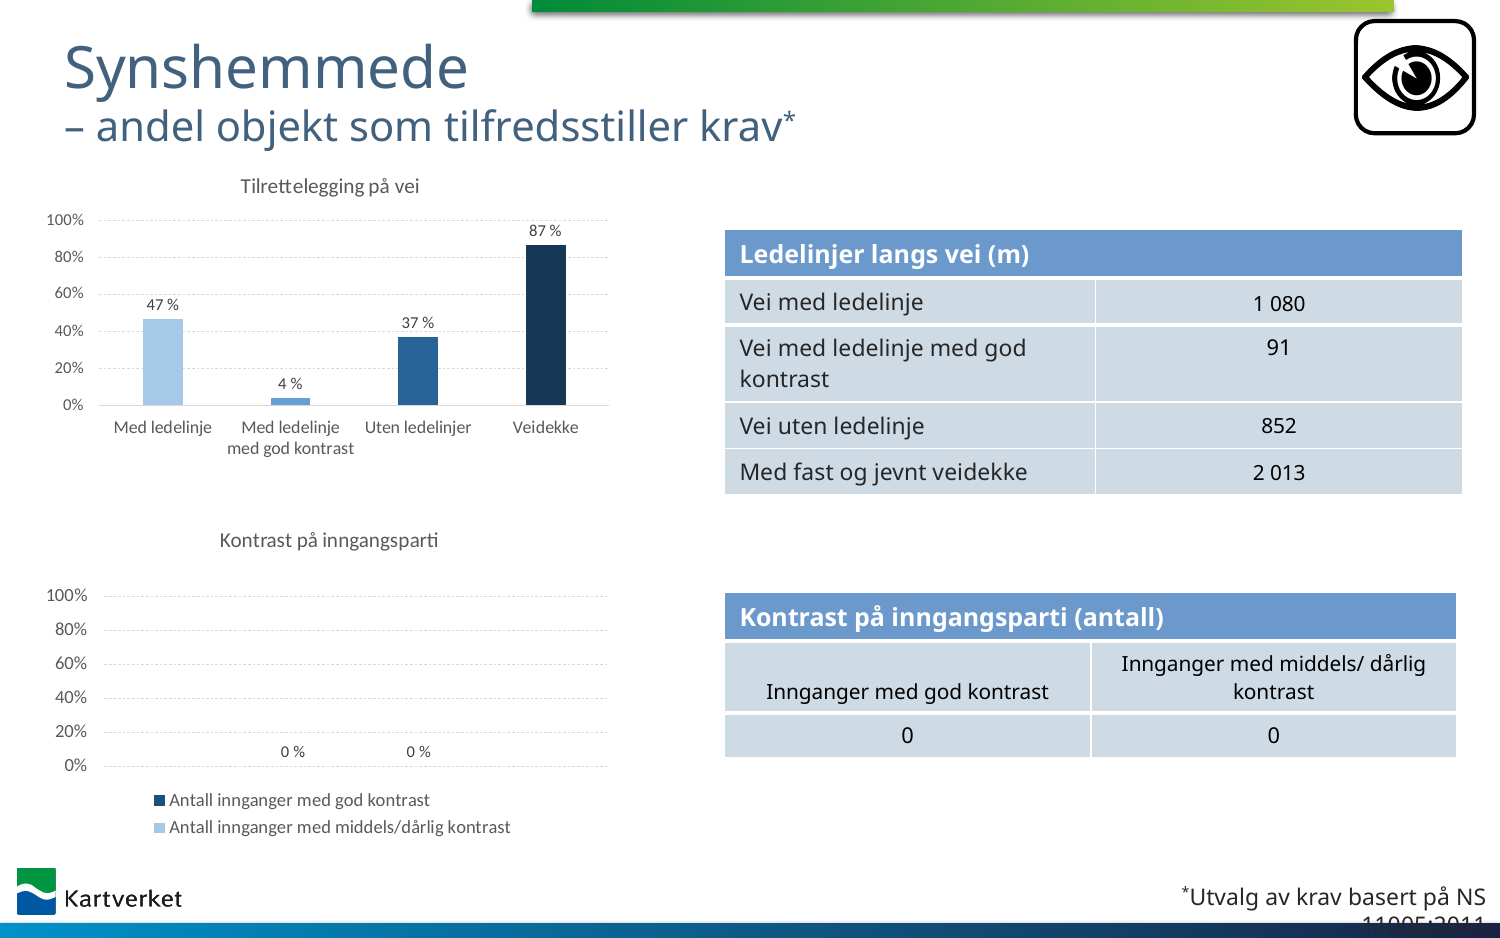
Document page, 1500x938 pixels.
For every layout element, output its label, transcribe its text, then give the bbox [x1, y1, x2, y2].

text_box *Utvalg av krav basert på NS 11005:2011 [1068, 873, 1500, 938]
table_cell Innganger med god kontrast [725, 643, 1090, 711]
table_cell 1 080 [1096, 280, 1462, 323]
picture [41, 520, 618, 846]
picture [41, 166, 619, 492]
table_cell Med fast og jevnt veidekke [725, 449, 1095, 494]
text_box Synshemmede – andel objekt som tilfredsstiller krav* [49, 24, 1431, 158]
table_cell 852 [1096, 403, 1462, 448]
table_header Ledelinjer langs vei (m) [725, 230, 1462, 276]
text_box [1355, 20, 1475, 134]
table_cell 91 [1096, 327, 1462, 401]
table_cell Vei med ledelinje med god kontrast [725, 327, 1095, 401]
table_header Kontrast på inngangsparti (antall) [725, 593, 1456, 639]
table_cell 0 [725, 715, 1090, 757]
table_cell Vei med ledelinje [725, 280, 1095, 323]
table_cell Innganger med middels/ dårlig kontrast [1092, 643, 1456, 711]
table_cell Vei uten ledelinje [725, 403, 1095, 448]
table_cell 0 [1092, 715, 1456, 757]
table_cell 2 013 [1096, 449, 1462, 494]
